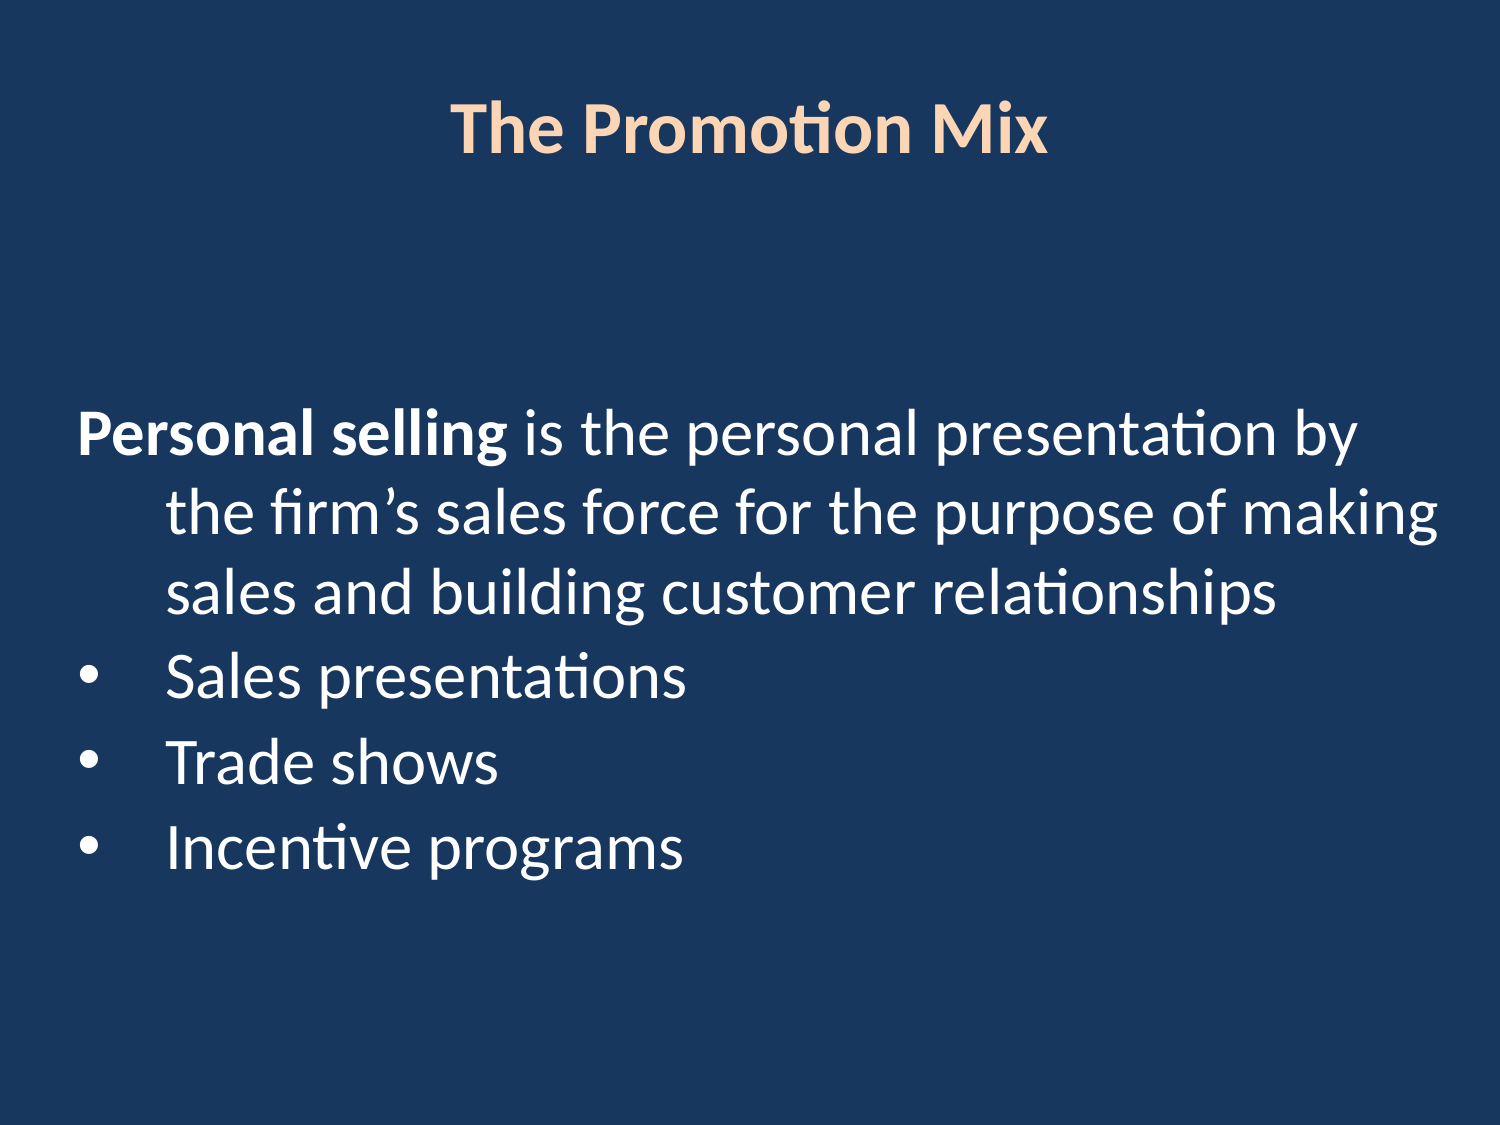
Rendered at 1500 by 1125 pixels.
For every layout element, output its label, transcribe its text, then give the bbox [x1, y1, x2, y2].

title The Promotion Mix [112, 37, 1388, 225]
list Personal selling is the personal presentation by the firm’s sales force for the purpose of making sales and building customer relationships Sales presentations Trade shows Incentive programs [62, 337, 1463, 1013]
